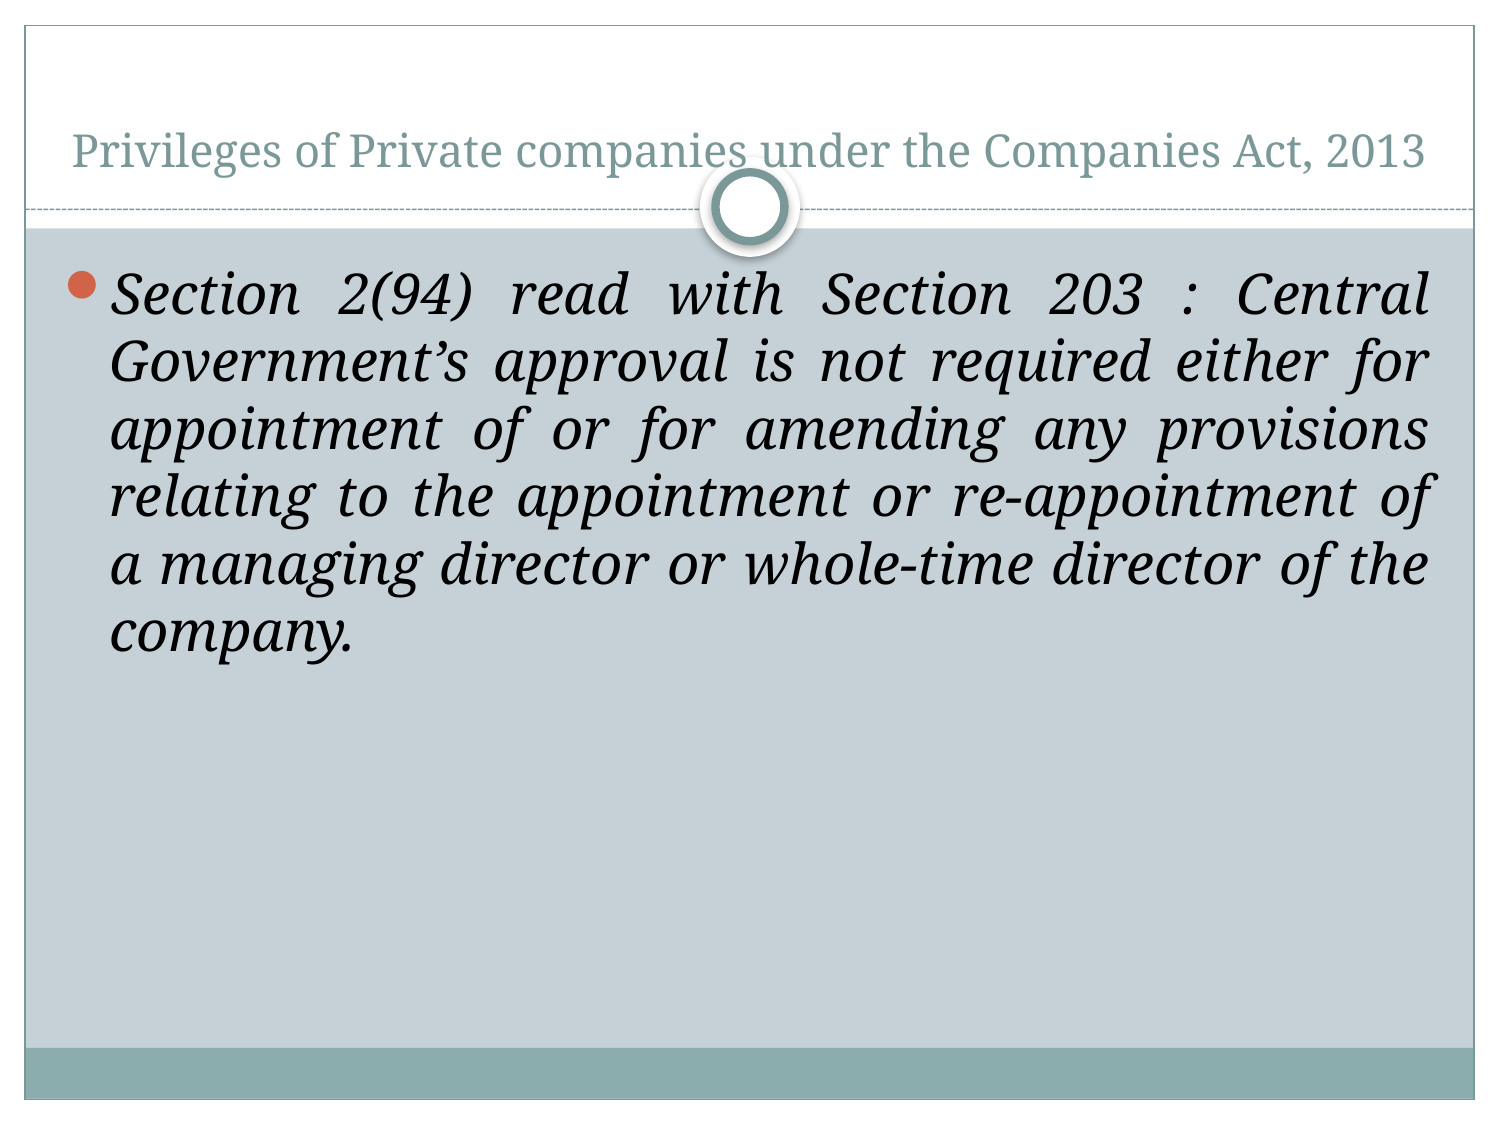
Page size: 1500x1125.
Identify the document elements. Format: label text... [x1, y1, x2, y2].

list Section 2(94) read with Section 203 : Central Government’s approval is not required either for appointment of or for amending any provisions relating to the appointment or re-appointment of a managing director or whole-time director of the company. [49, 250, 1445, 1001]
title Privileges of Private companies under the Companies Act, 2013 [49, 60, 1450, 185]
